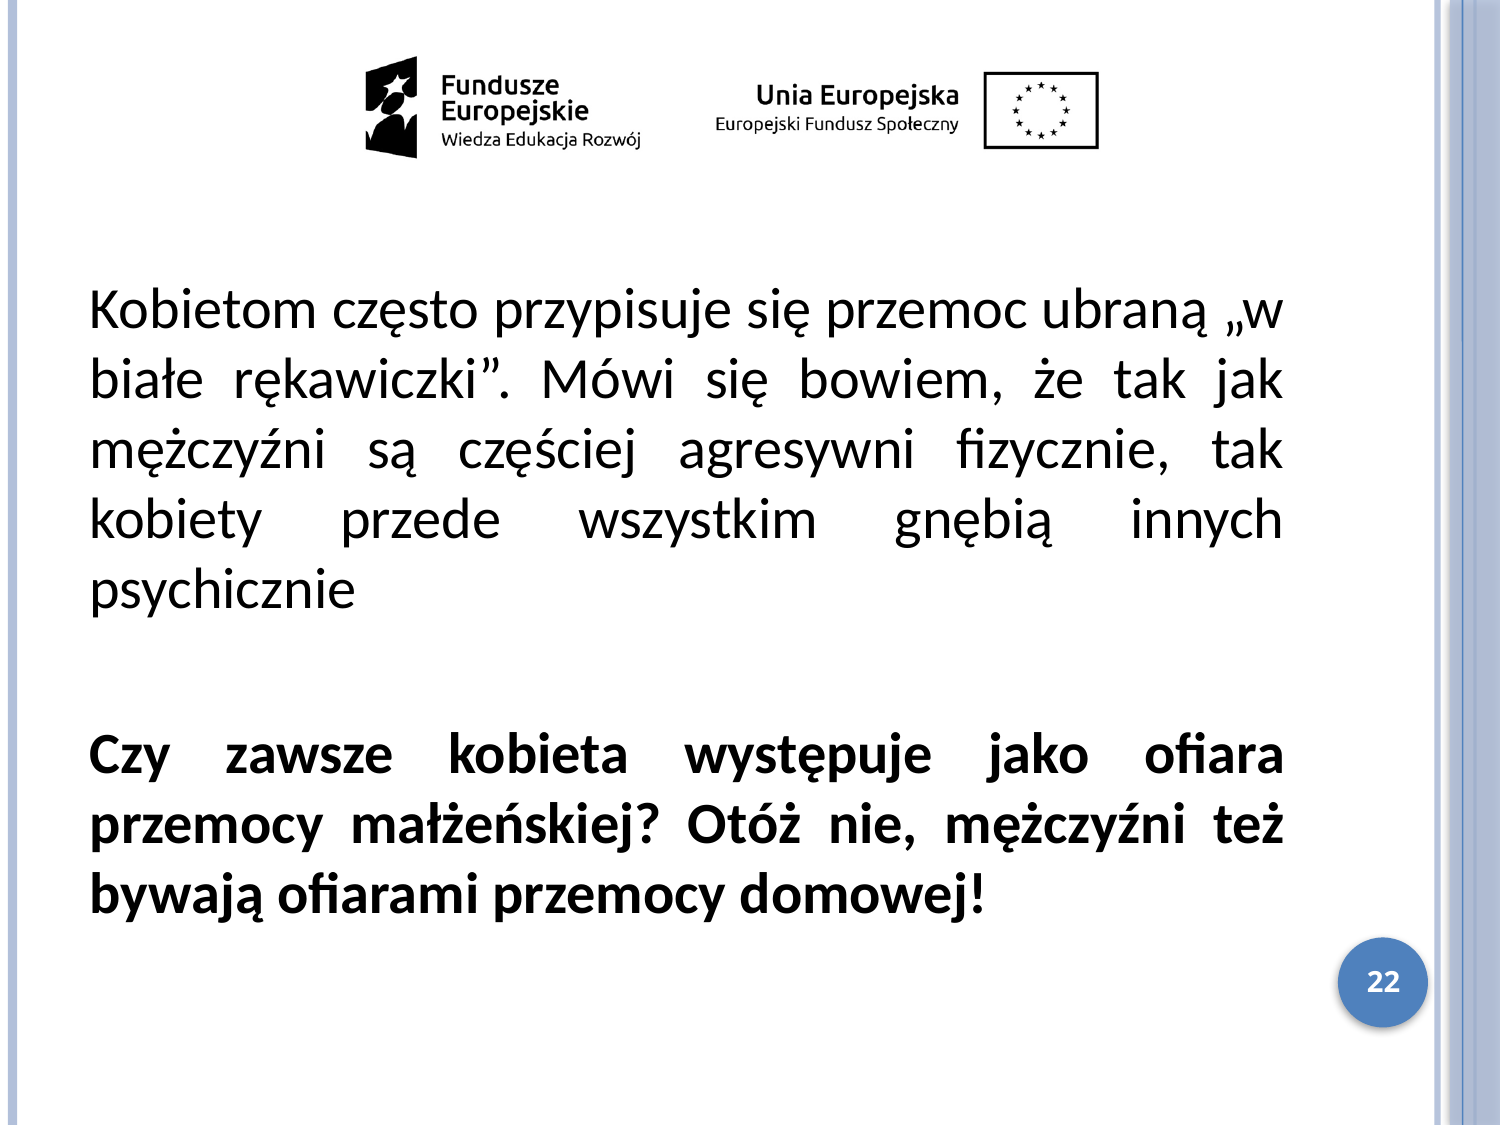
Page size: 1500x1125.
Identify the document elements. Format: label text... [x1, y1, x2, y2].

picture [340, 30, 1124, 184]
list Kobietom często przypisuje się przemoc ubraną „w białe rękawiczki”. Mówi się bowiem, że tak jak mężczyźni są częściej agresywni fizycznie, tak kobiety przede wszystkim gnębią innych psychicznie Czy zawsze kobieta występuje jako ofiara przemocy małżeńskiej? Otóż nie, mężczyźni też bywają ofiarami przemocy domowej! [75, 262, 1300, 1062]
slide_number 22 [1333, 940, 1434, 1027]
